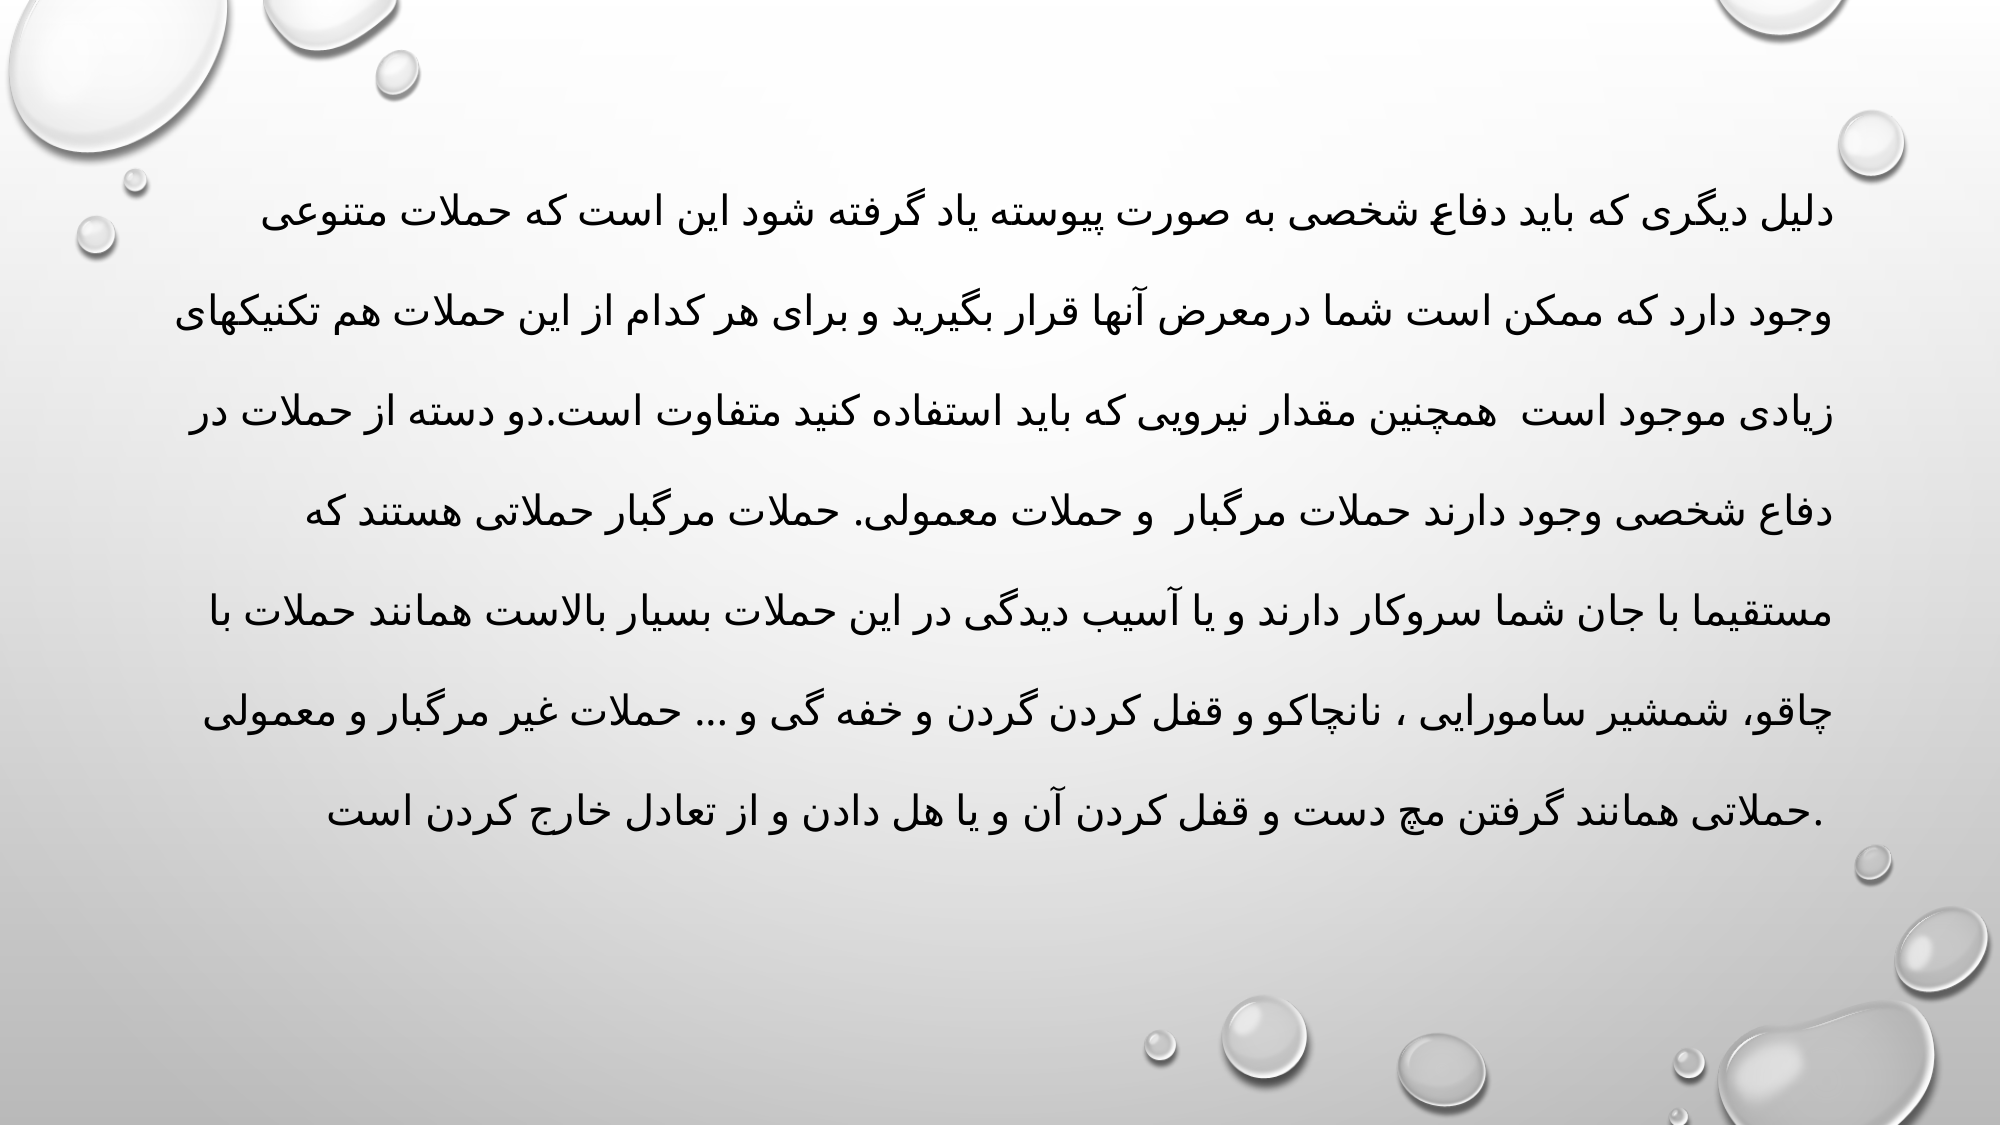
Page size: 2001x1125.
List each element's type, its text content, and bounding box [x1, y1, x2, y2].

list دلیل دیگری که باید دفاع شخصی به صورت پیوسته یاد گرفته شود این است که حملات متنوعی وجود دارد که ممکن است شما درمعرض آنها قرار بگیرید و برای هر کدام از این حملات هم تکنیکهای زیادی موجود است همچنین مقدار نیرویی که باید استفاده کنید متفاوت است.دو دسته از حملات در دفاع شخصی وجود دارند حملات مرگبار و حملات معمولی. حملات مرگبار حملاتی هستند که مستقیما با جان شما سروکار دارند و یا آسیب دیدگی در این حملات بسیار بالاست همانند حملات با چاقو، شمشیر سامورایی ، نانچاکو و قفل کردن گردن و خفه گی و ... حملات غیر مرگبار و معمولی حملاتی همانند گرفتن مچ دست و قفل کردن آن و یا هل دادن و از تعادل خارج کردن است. [149, 126, 1850, 950]
picture [0, 0, 2000, 1125]
